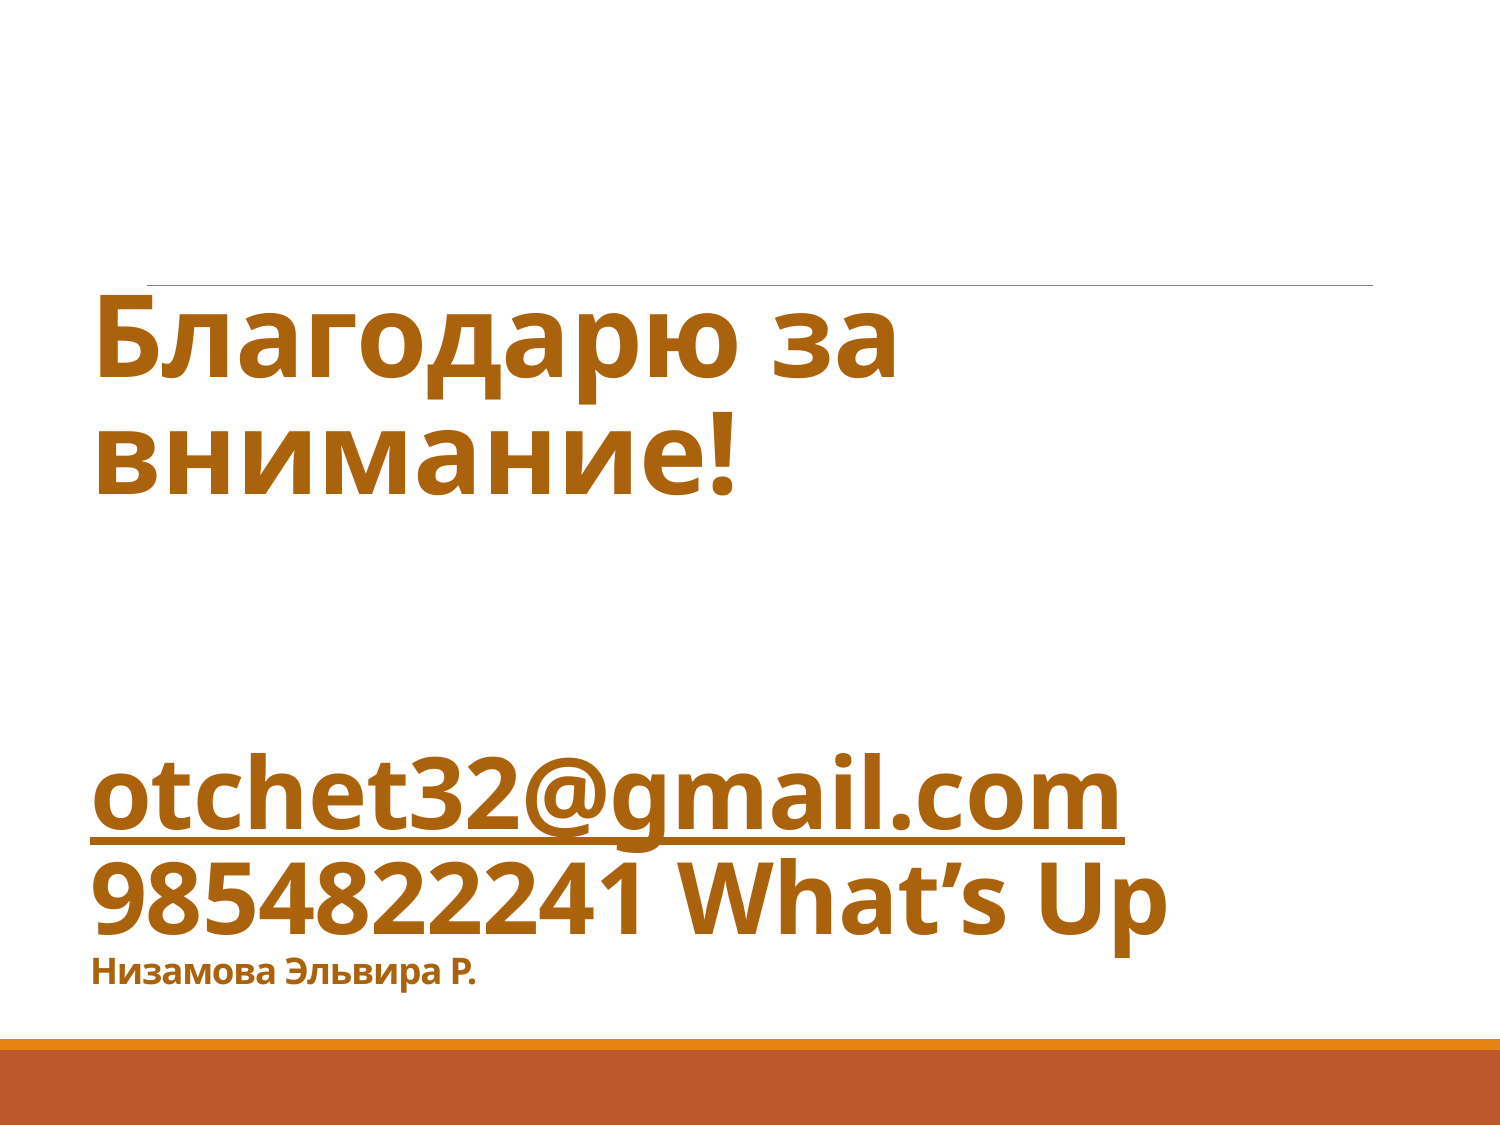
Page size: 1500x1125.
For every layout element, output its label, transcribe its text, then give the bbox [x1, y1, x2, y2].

title Благодарю за внимание! otchet32@gmail.com 9854822241 What’s Up Низамова Эльвира Р. [75, 45, 1425, 1000]
